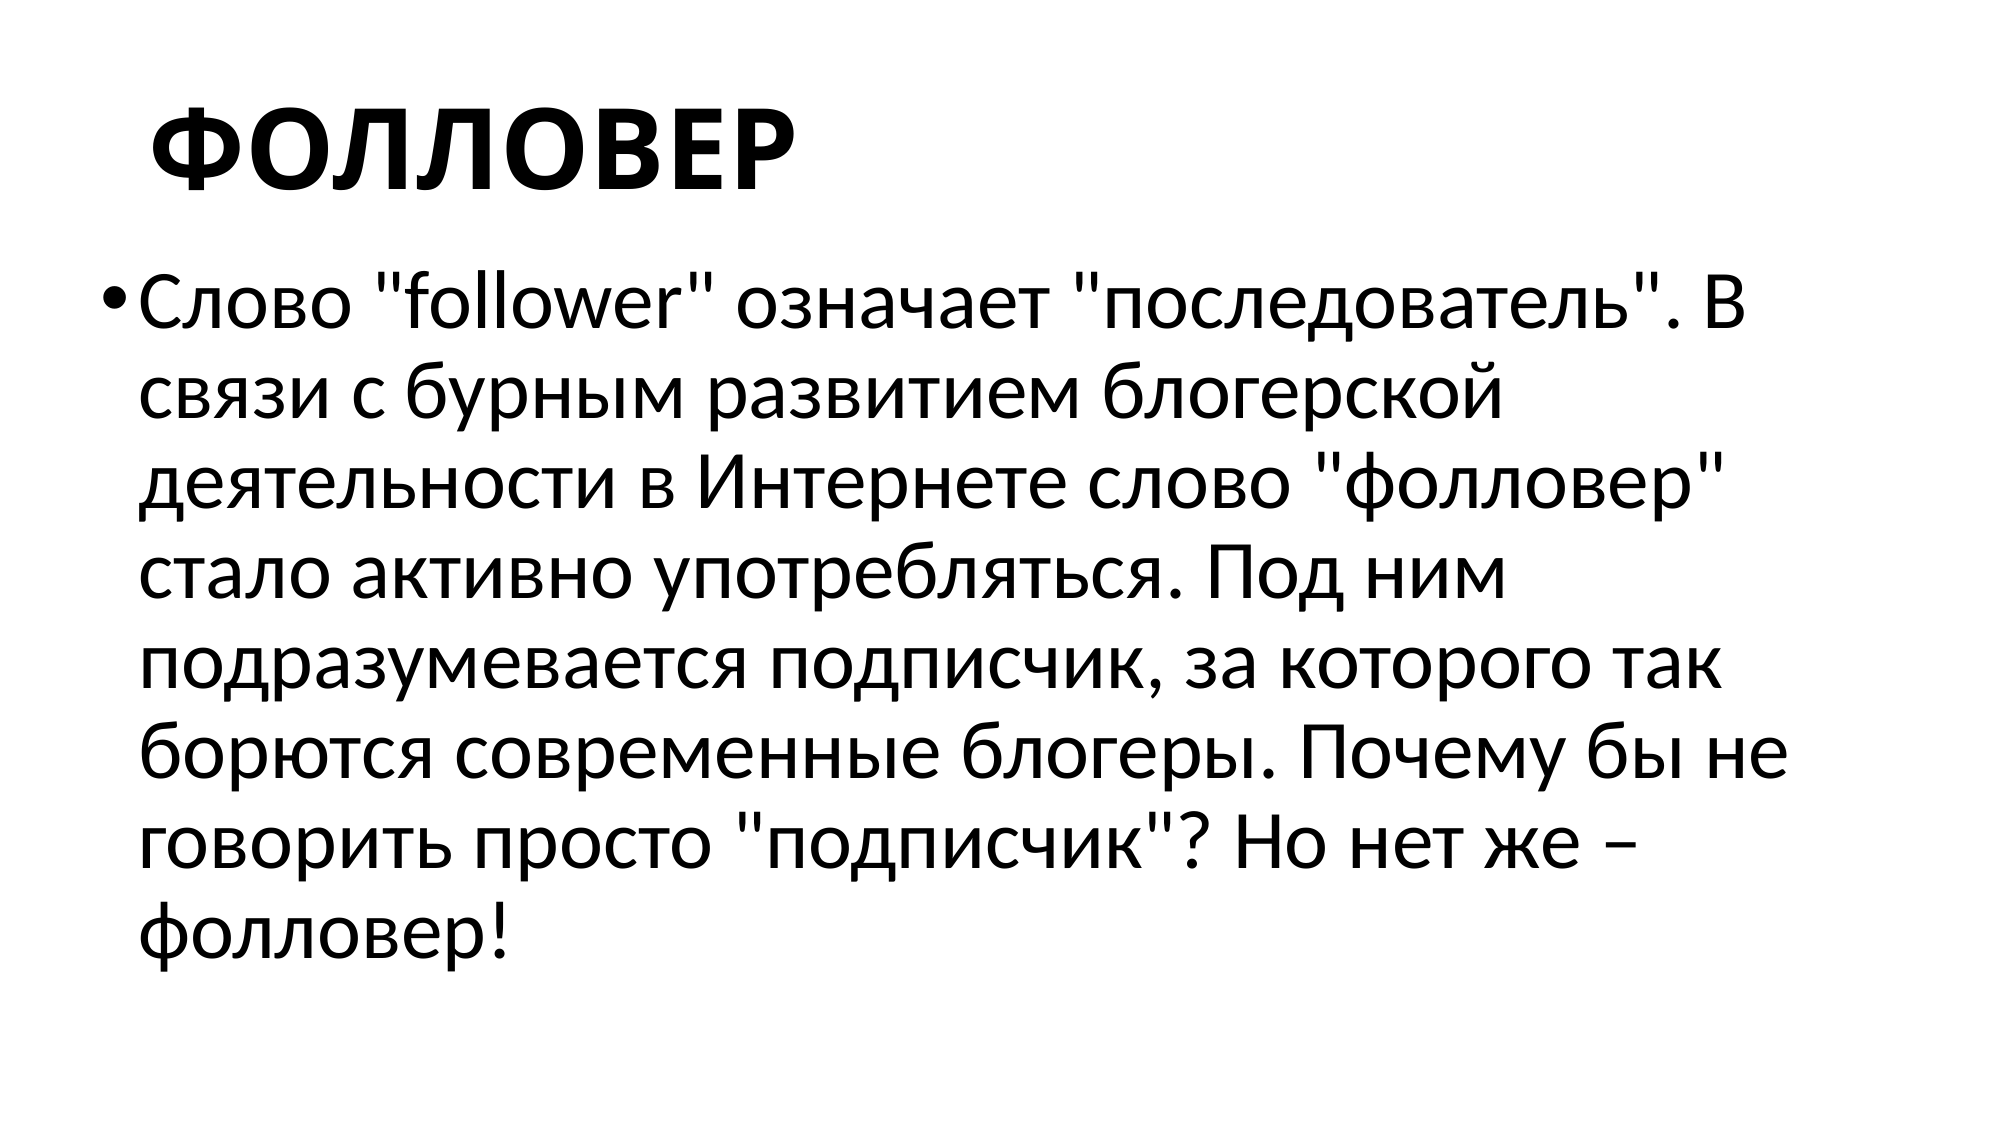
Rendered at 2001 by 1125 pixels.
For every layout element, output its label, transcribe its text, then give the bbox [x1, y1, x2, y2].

list Слово "follower" означает "последователь". В связи с бурным развитием блогерской деятельности в Интернете слово "фолловер" стало активно употребляться. Под ним подразумевается подписчик, за которого так борются современные блогеры. Почему бы не говорить просто "подписчик"? Но нет же – фолловер! [85, 249, 1811, 964]
title ФОЛЛОВЕР [134, 44, 1859, 262]
